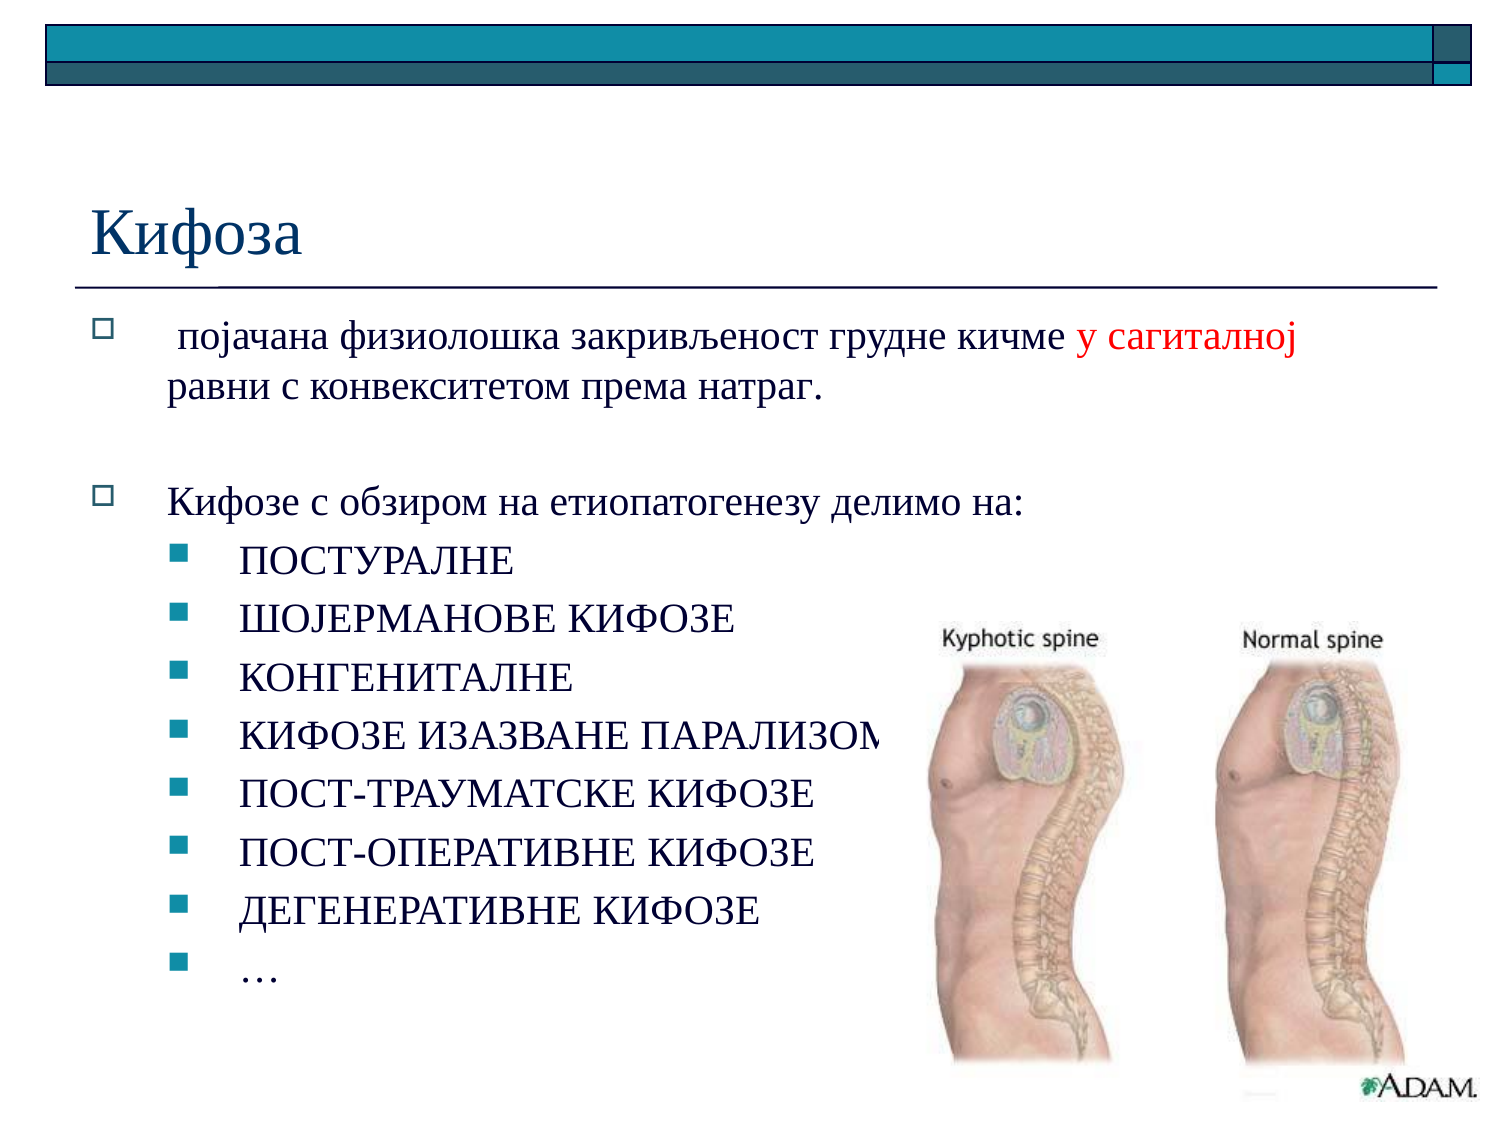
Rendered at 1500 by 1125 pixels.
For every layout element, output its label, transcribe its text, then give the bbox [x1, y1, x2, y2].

title Кифоза [75, 87, 1425, 275]
picture [879, 621, 1481, 1102]
list појачана физиолошка закривљеност грудне кичме у сагиталној равни с конвекситетом према натраг. Кифозе с обзиром на етиопатогенезу делимо на: ПОСТУРАЛНЕ ШОЈЕРМАНОВЕ КИФОЗЕ КОНГЕНИТАЛНЕ КИФОЗЕ ИЗАЗВАНЕ ПАРАЛИЗОМ ПОСТ-ТРАУМАТСКЕ КИФОЗЕ ПОСТ-ОПЕРАТИВНЕ КИФОЗЕ ДЕГЕНЕРАТИВНЕ КИФОЗЕ … [75, 299, 1425, 1079]
